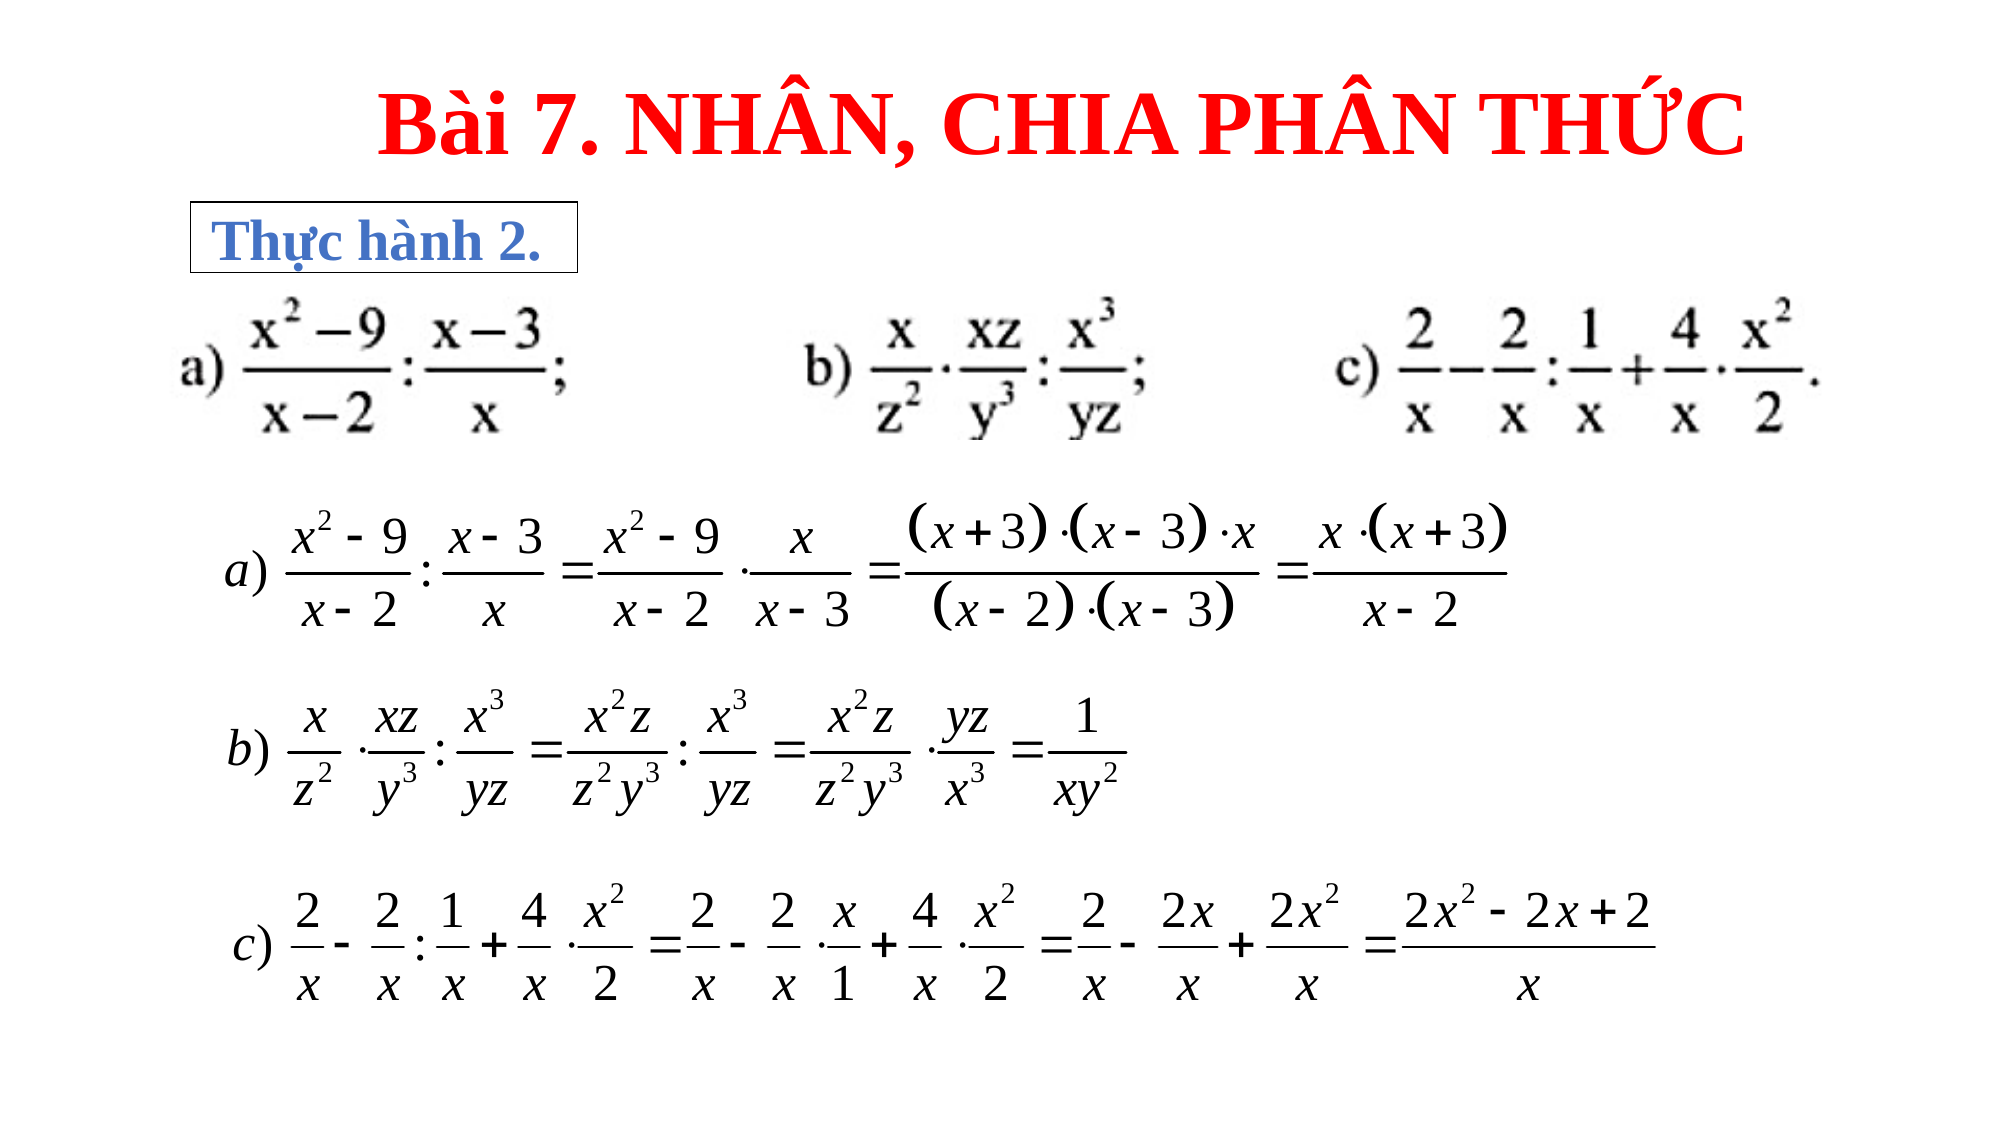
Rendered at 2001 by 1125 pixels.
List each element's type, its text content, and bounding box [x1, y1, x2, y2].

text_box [225, 868, 1664, 1012]
text_box Bài 7. NHÂN, CHIA PHÂN THỨC [362, 55, 1904, 180]
text_box Thực hành 2. [190, 202, 578, 273]
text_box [220, 674, 1139, 826]
picture [166, 289, 1834, 440]
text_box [215, 495, 1516, 656]
